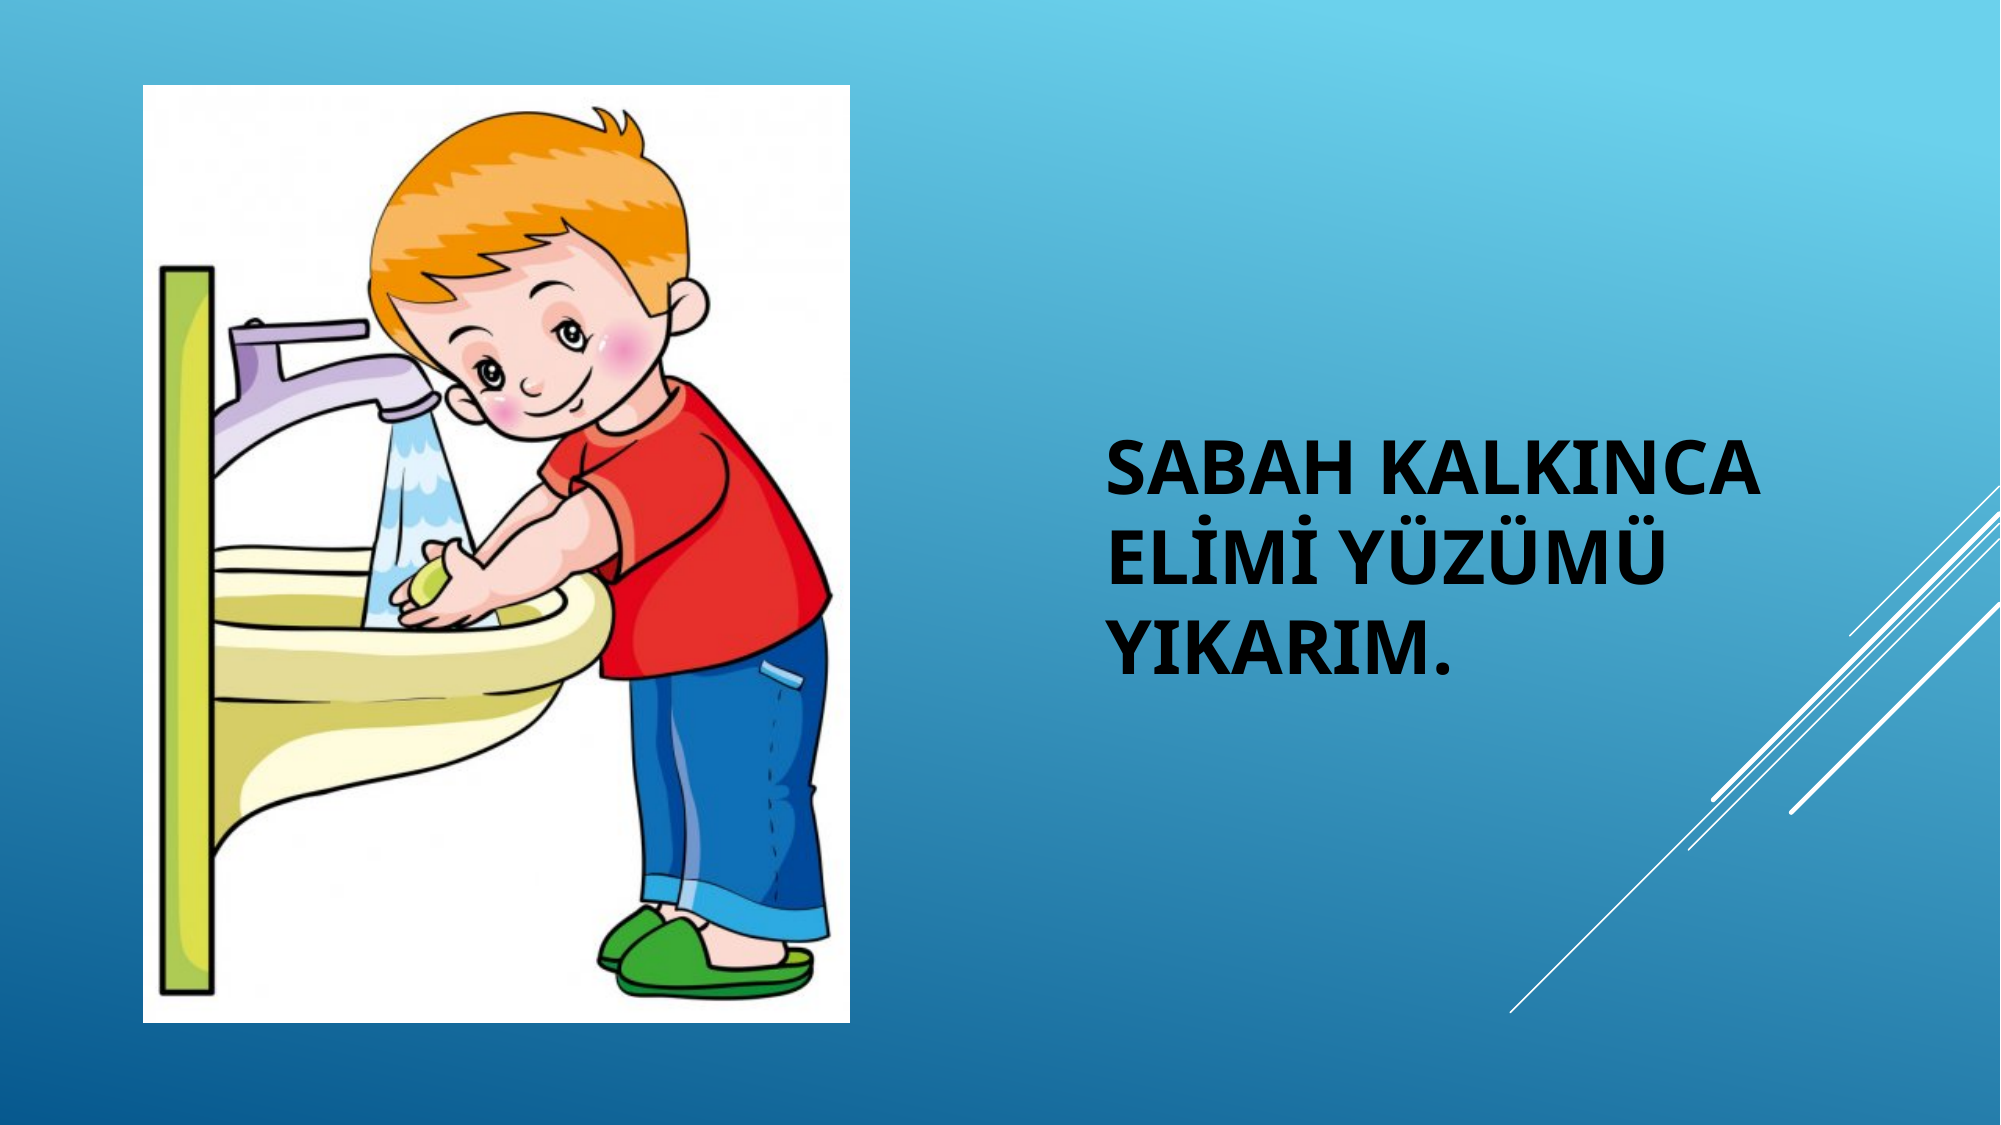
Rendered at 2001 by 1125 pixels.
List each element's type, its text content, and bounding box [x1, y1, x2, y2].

picture [143, 85, 851, 1024]
title SABAH KALKINCA ELİMİ YÜZÜMÜ YIKARIM. [1090, 125, 1955, 984]
